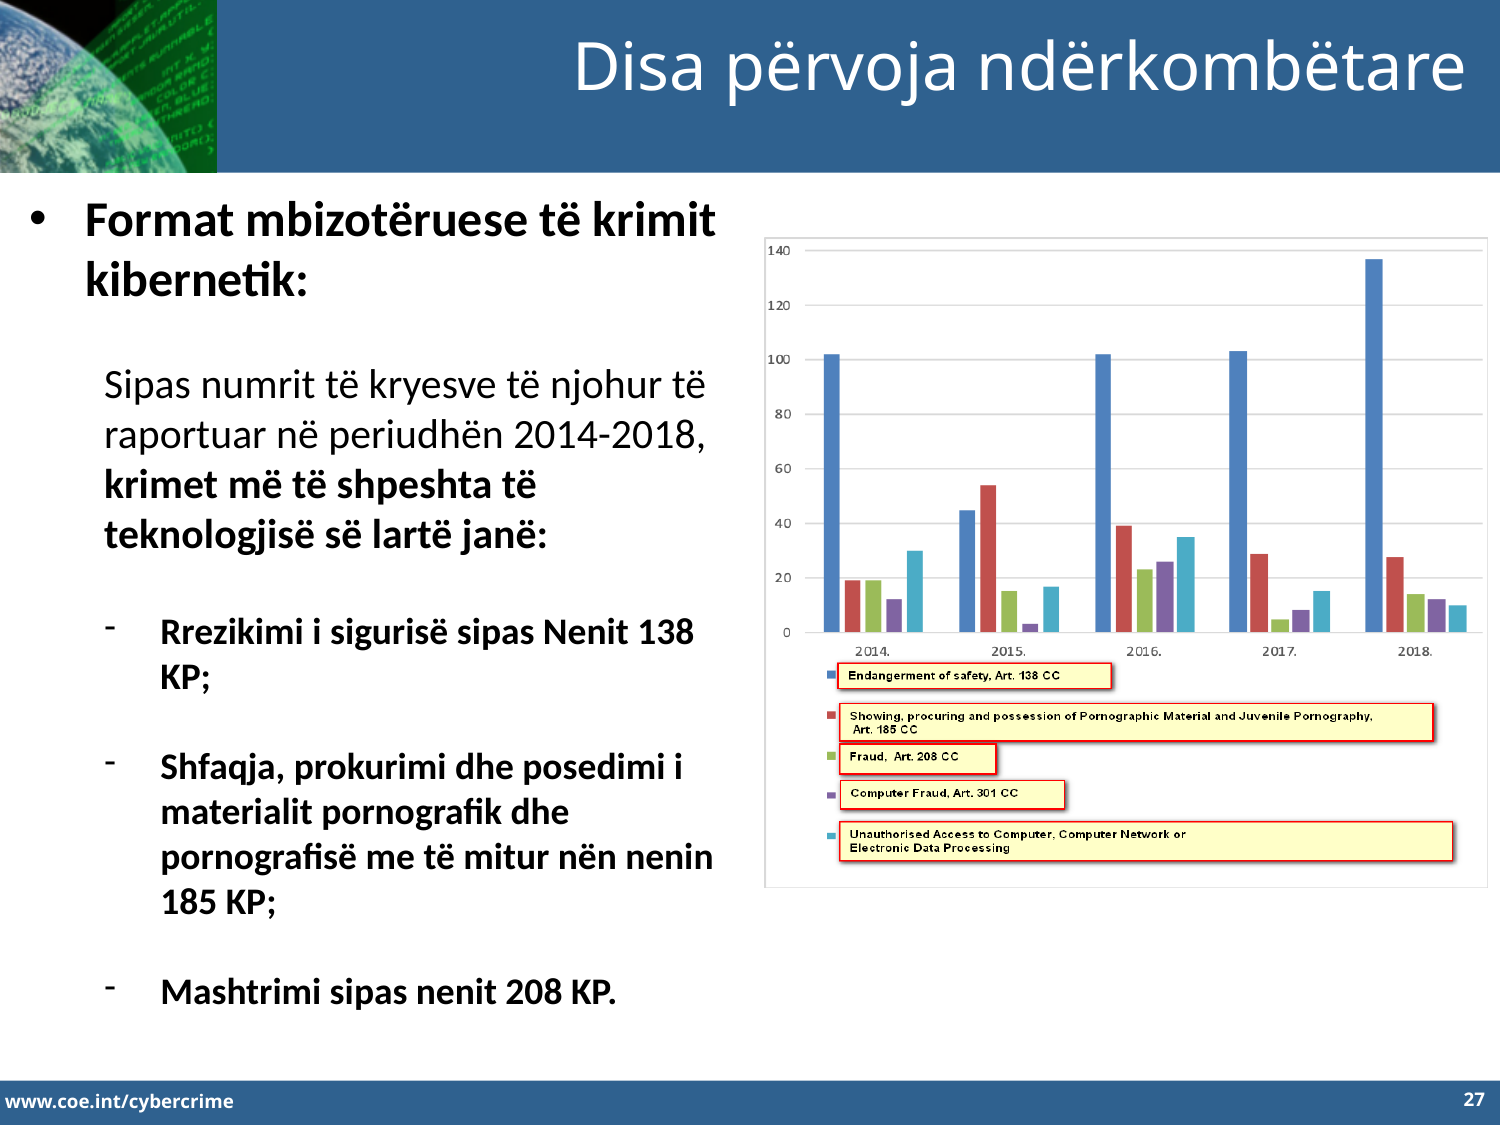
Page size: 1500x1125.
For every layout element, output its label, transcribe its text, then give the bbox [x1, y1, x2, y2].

text_box Format mbizotëruese të krimit kibernetik: Sipas numrit të kryesve të njohur të raportuar në periudhën 2014-2018, krimet më të shpeshta të teknologjisë së lartë janë: Rrezikimi i sigurisë sipas Nenit 138 KP; Shfaqja, prokurimi dhe posedimi i materialit pornografik dhe pornografisë me të mitur nën nenin 185 KP; Mashtrimi sipas nenit 208 KP. [14, 179, 765, 1020]
picture [0, 1, 217, 173]
text_box Disa përvoja ndërkombëtare [351, 13, 1500, 166]
picture [764, 237, 1488, 888]
slide_number 27 [1149, 1079, 1500, 1125]
